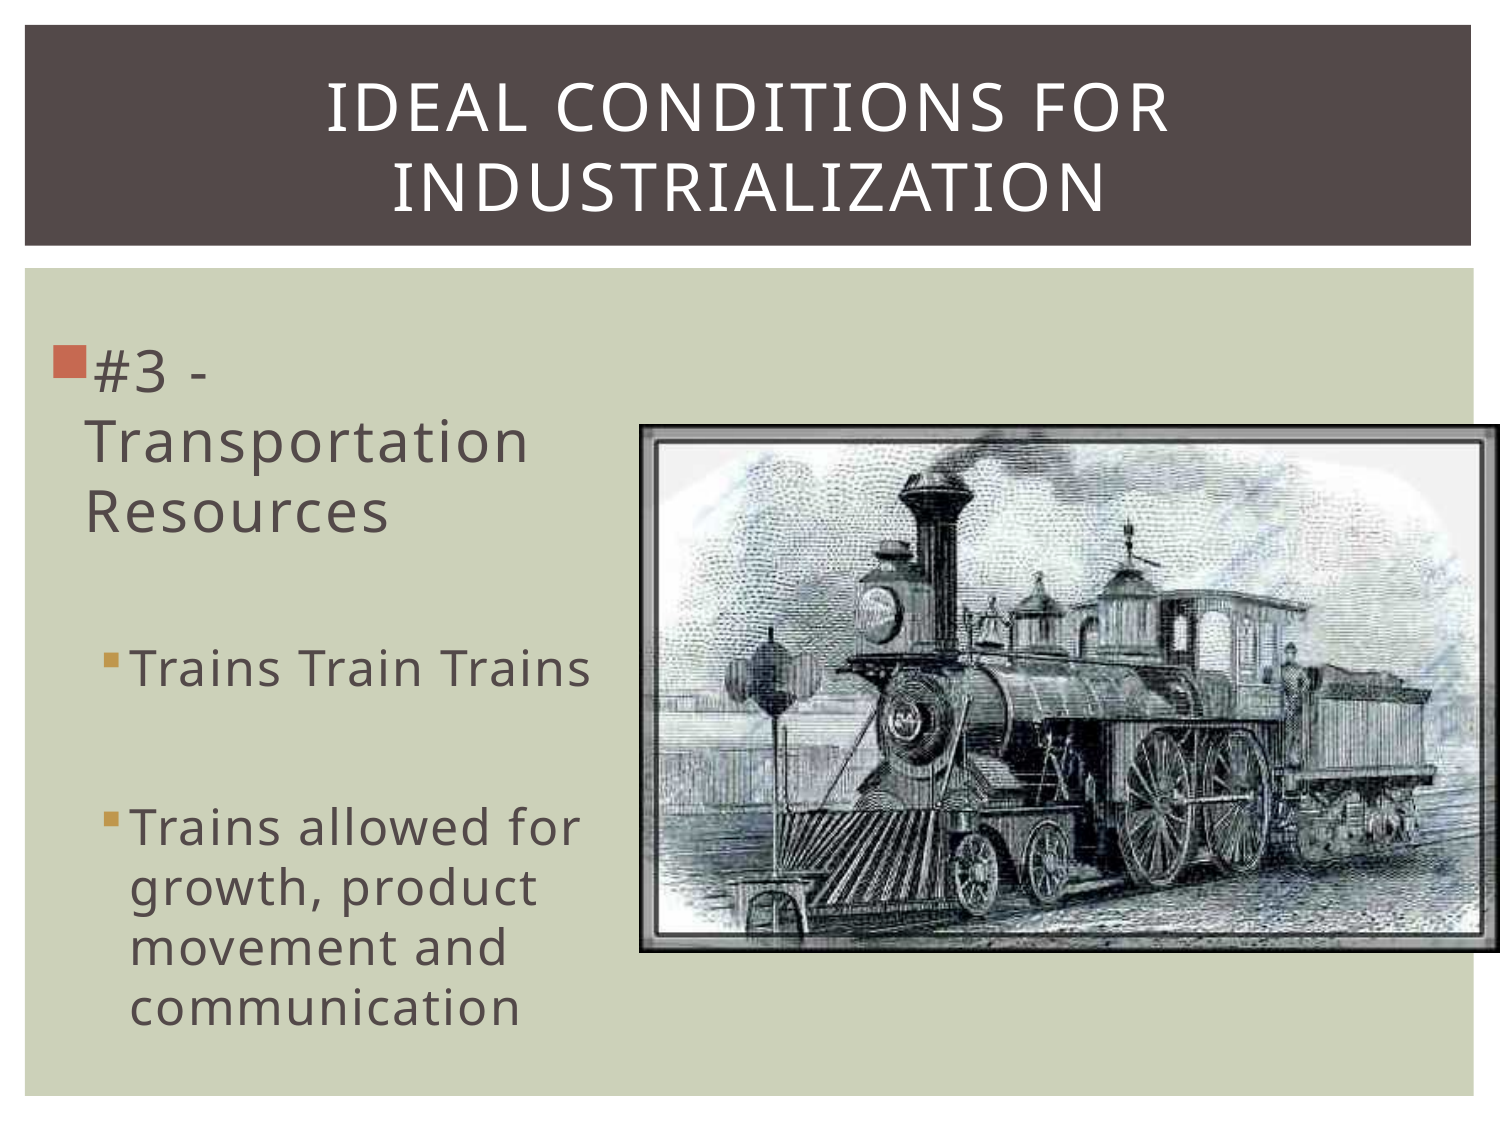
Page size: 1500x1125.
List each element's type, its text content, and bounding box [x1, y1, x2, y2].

picture [638, 424, 1500, 953]
title Ideal conditions for Industrialization [62, 58, 1438, 232]
list #3 - Transportation Resources Trains Train Trains Trains allowed for growth, product movement and communication [24, 327, 688, 1051]
